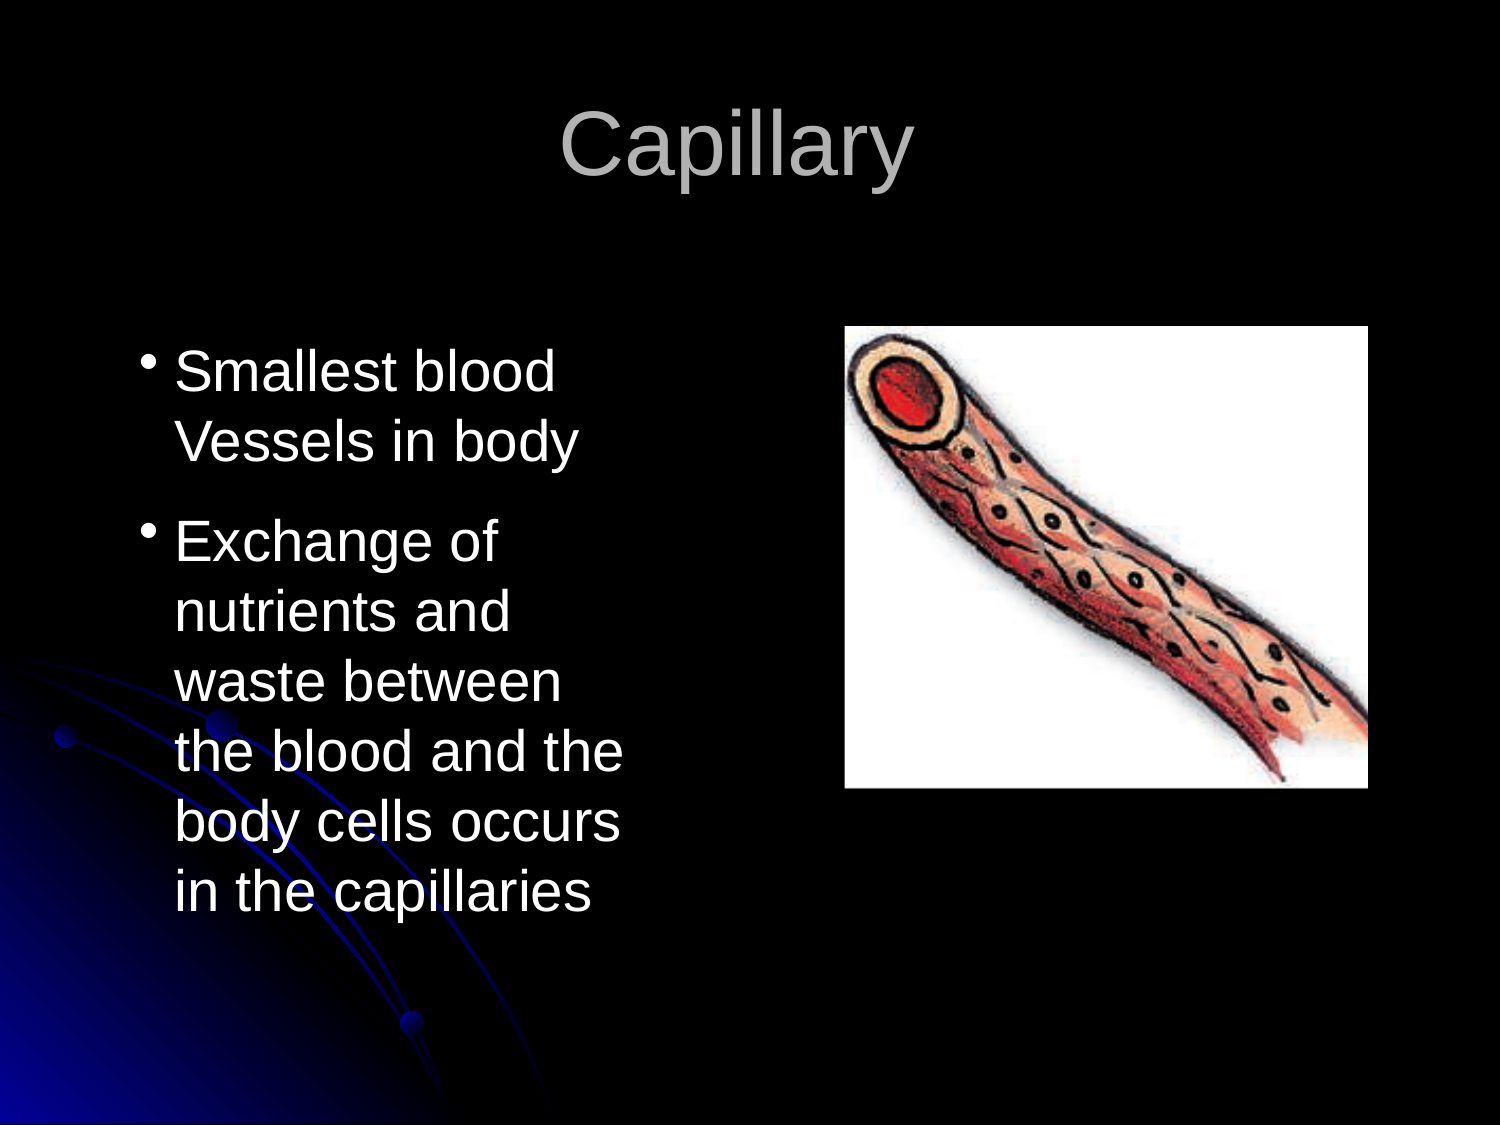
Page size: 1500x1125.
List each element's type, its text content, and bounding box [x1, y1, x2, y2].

title Capillary [74, 45, 1426, 233]
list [844, 326, 1369, 789]
text_box Smallest blood Vessels in body Exchange of nutrients and waste between the blood and the body cells occurs in the capillaries [123, 326, 656, 930]
